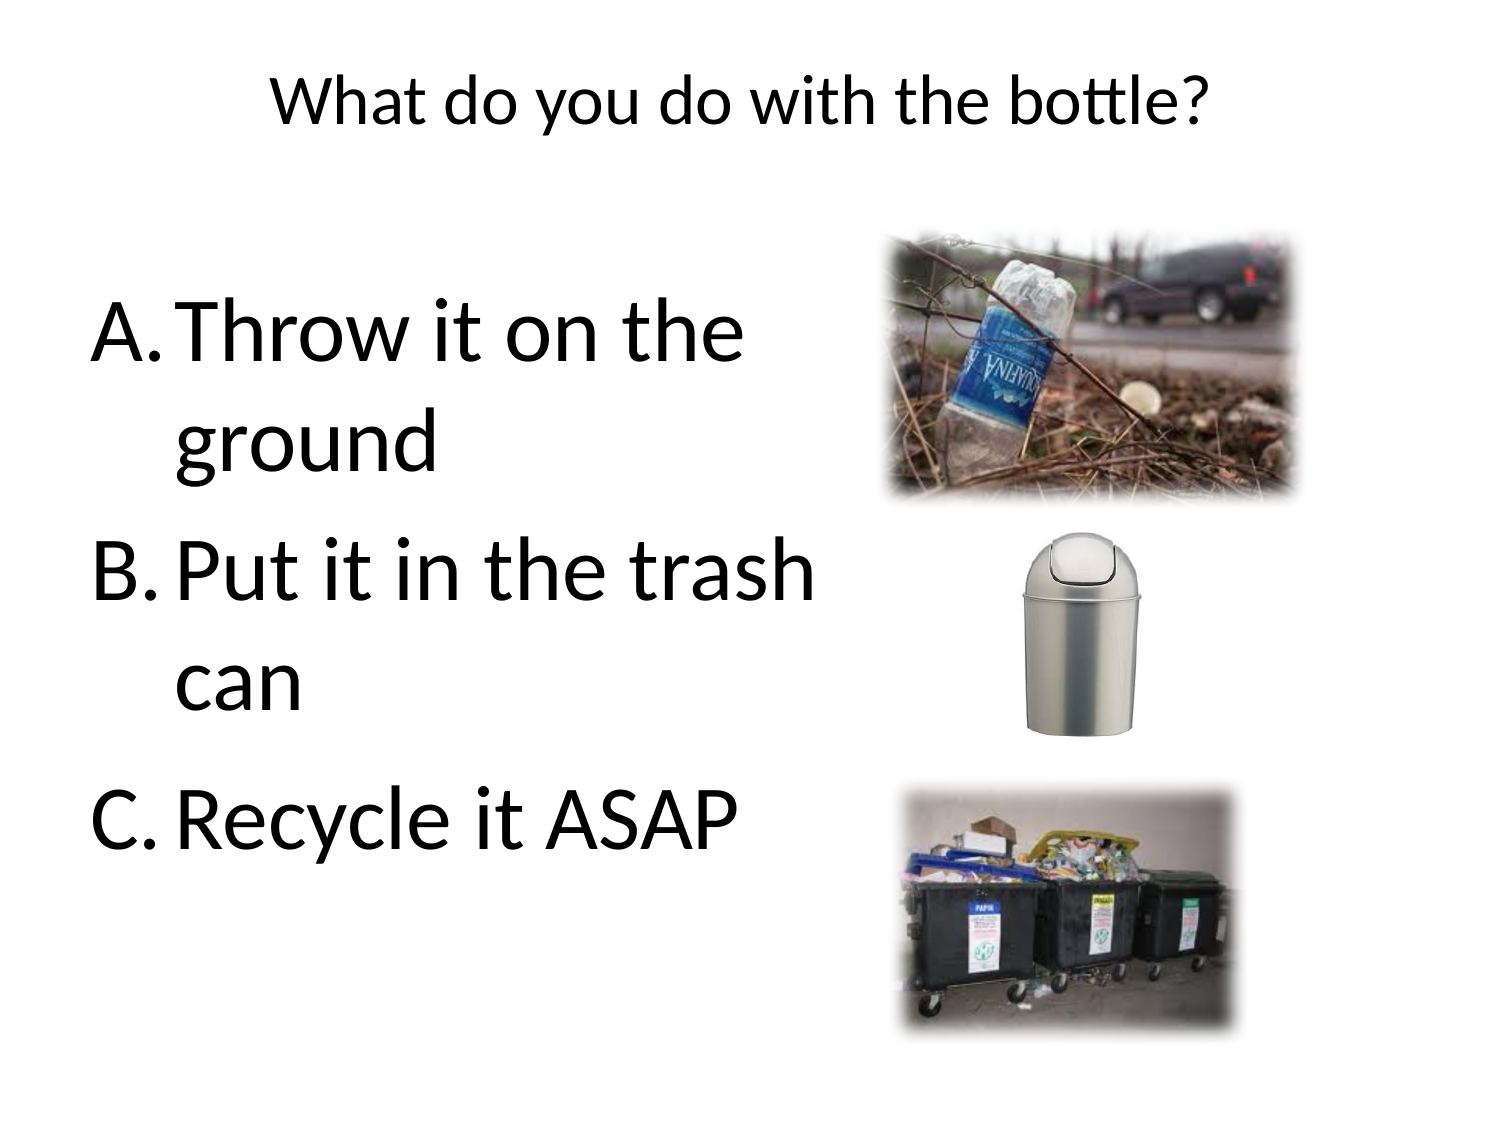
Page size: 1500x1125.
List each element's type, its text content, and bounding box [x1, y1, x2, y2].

list Throw it on the ground Put it in the trash can Recycle it ASAP [75, 262, 850, 1005]
picture [887, 774, 1251, 1047]
title What do you do with the bottle? [75, 45, 1425, 233]
picture [874, 224, 1309, 510]
picture [962, 512, 1207, 757]
